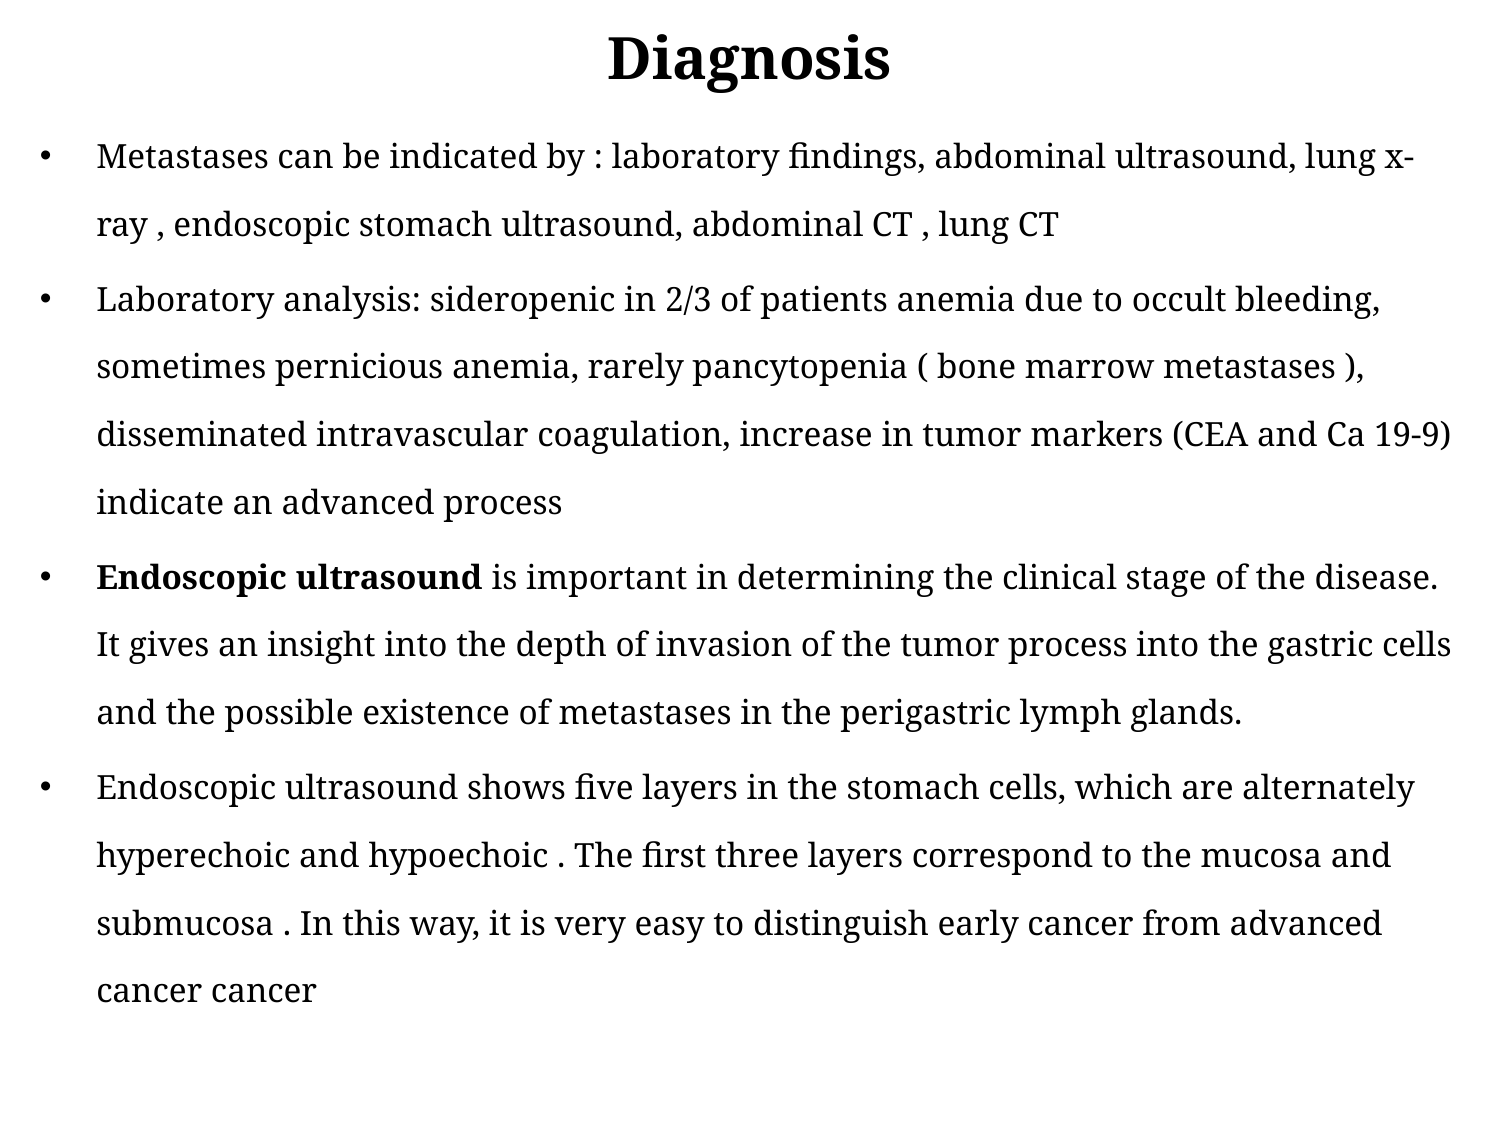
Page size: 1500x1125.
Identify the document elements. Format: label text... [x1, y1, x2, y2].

title Diagnosis [75, 0, 1425, 99]
list Metastases can be indicated by : laboratory findings, abdominal ultrasound, lung x-ray , endoscopic stomach ultrasound, abdominal CT , lung CT Laboratory analysis: sideropenic in 2/3 of patients anemia due to occult bleeding, sometimes pernicious anemia, rarely pancytopenia ( bone marrow metastases ), disseminated intravascular coagulation, increase in tumor markers (CEA and Ca 19-9) indicate an advanced process Endoscopic ultrasound is important in determining the clinical stage of the disease. It gives an insight into the depth of invasion of the tumor process into the gastric cells and the possible existence of metastases in the perigastric lymph glands. Endoscopic ultrasound shows five layers in the stomach cells, which are alternately hyperechoic and hypoechoic . The first three layers correspond to the mucosa and submucosa . In this way, it is very easy to distinguish early cancer from advanced cancer cancer [24, 99, 1475, 1125]
